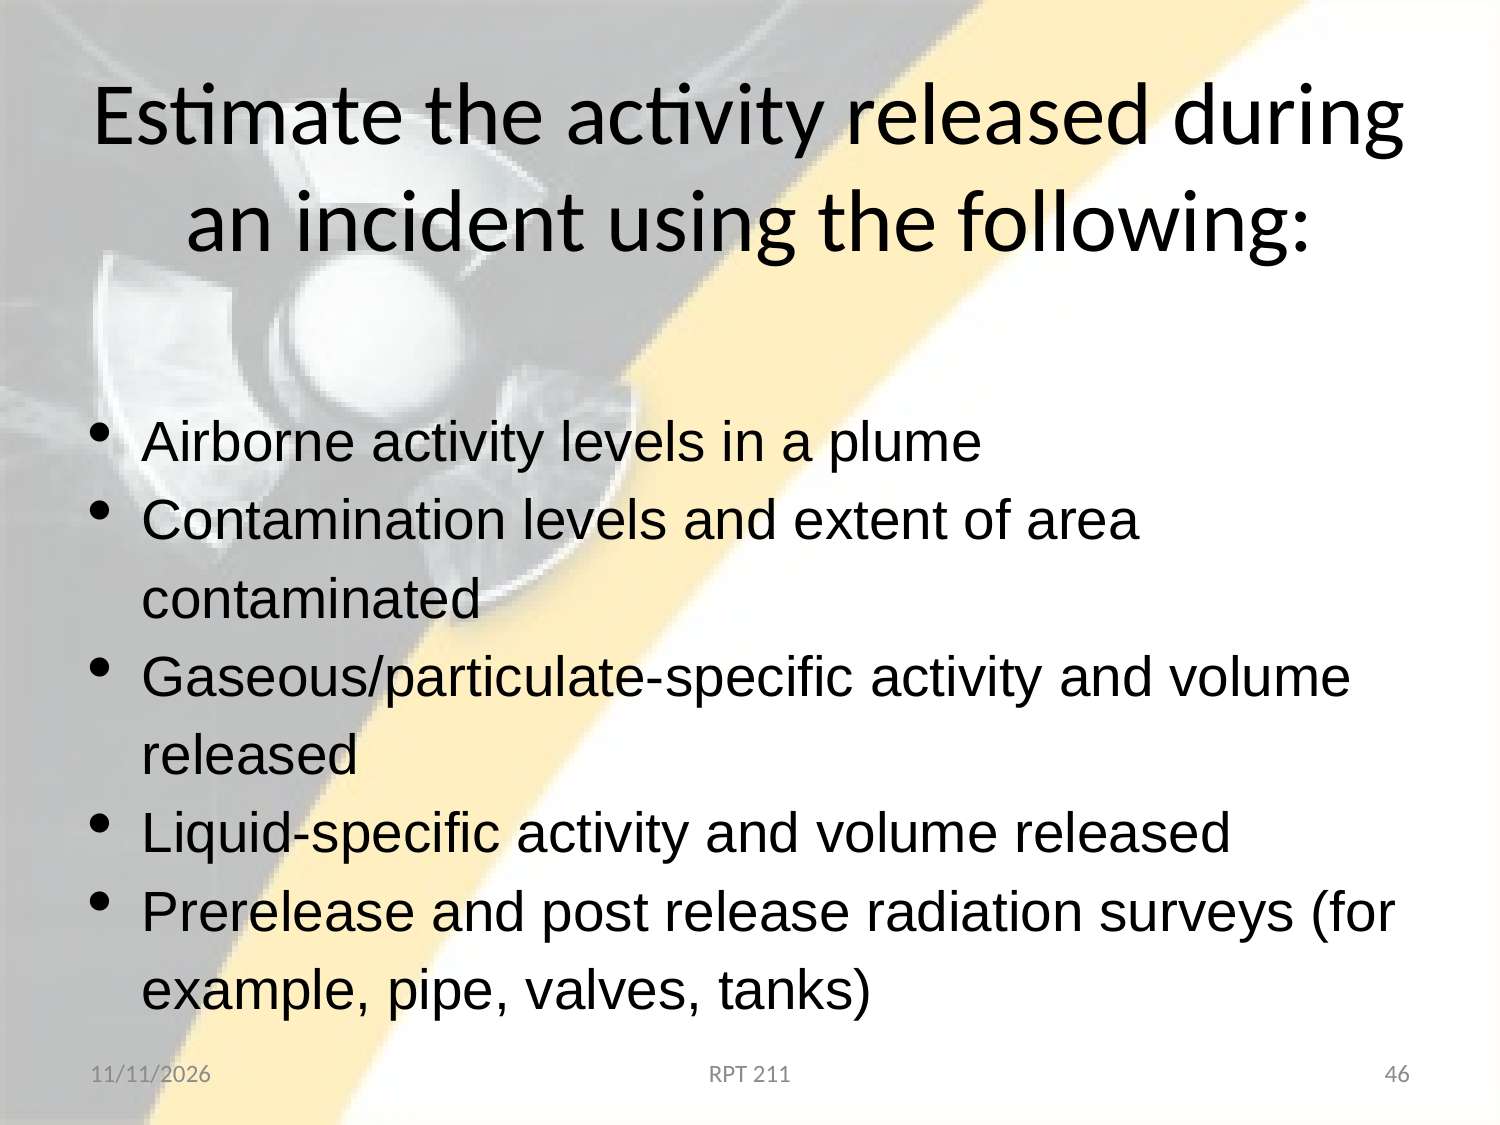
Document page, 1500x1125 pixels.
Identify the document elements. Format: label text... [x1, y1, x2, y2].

list Airborne activity levels in a plume Contamination levels and extent of area contaminated Gaseous/particulate-specific activity and volume released Liquid-specific activity and volume released Prerelease and post release radiation surveys (for example, pipe, valves, tanks) [75, 387, 1425, 1032]
slide_number 46 [1074, 1042, 1425, 1103]
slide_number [75, 1042, 425, 1103]
title Estimate the activity released during an incident using the following: [75, 45, 1425, 387]
footer RPT 211 [512, 1042, 988, 1103]
